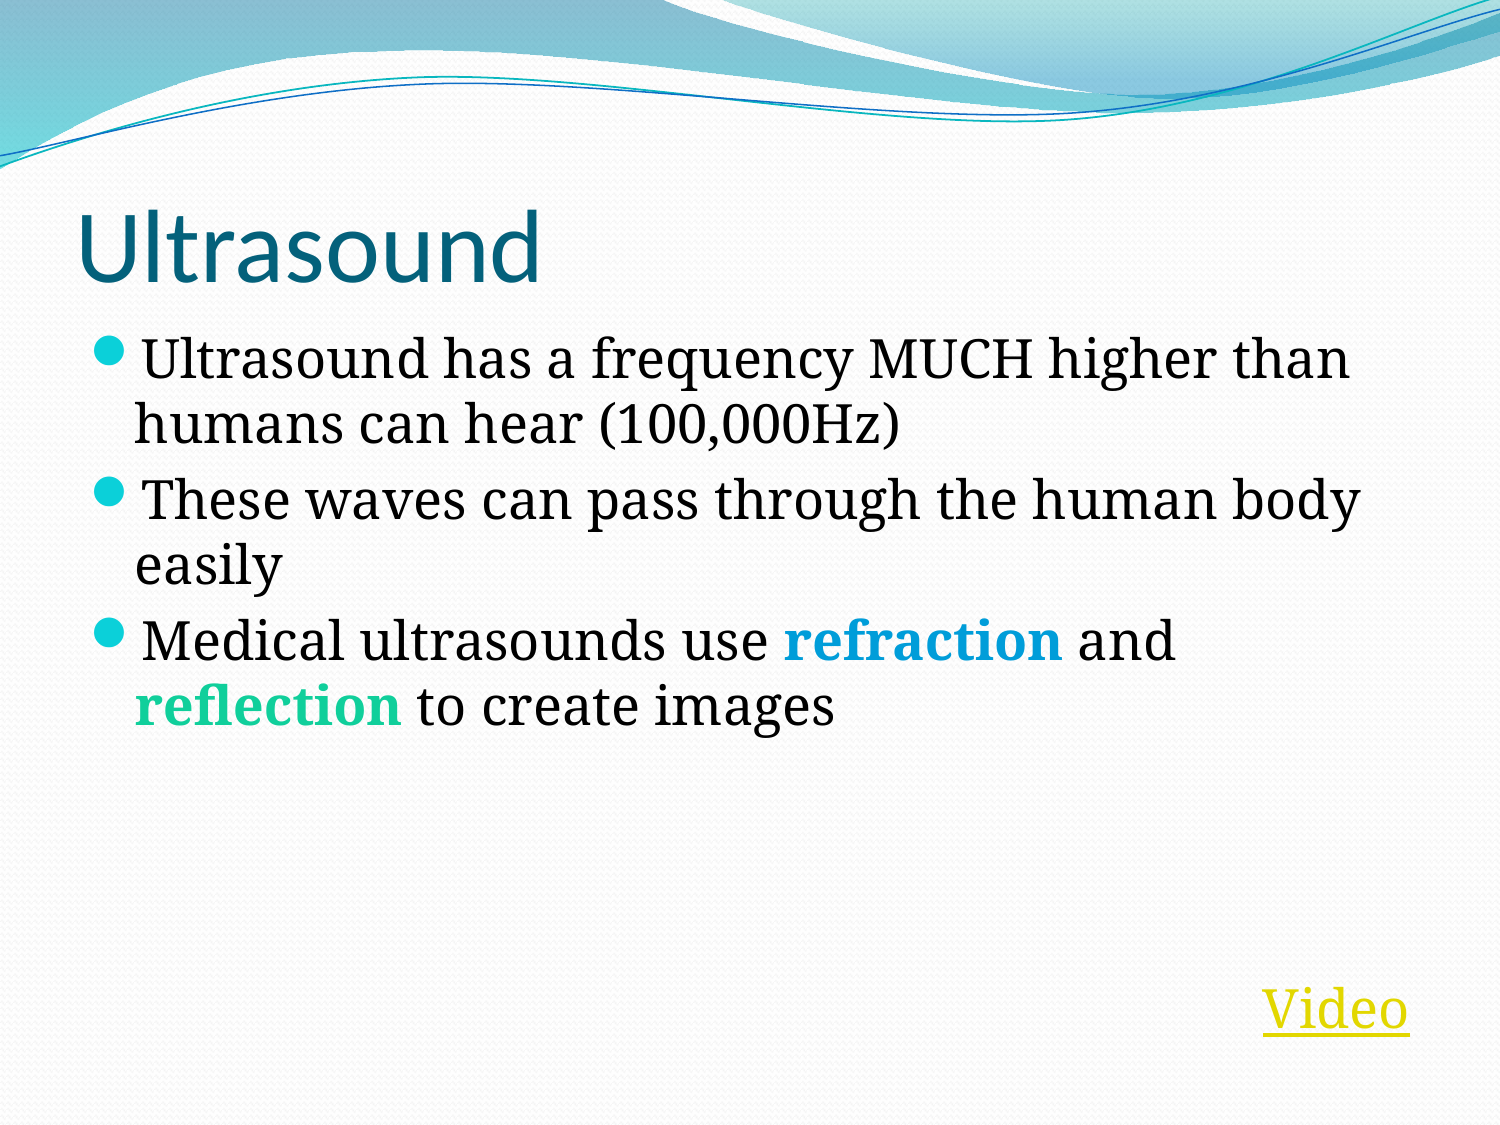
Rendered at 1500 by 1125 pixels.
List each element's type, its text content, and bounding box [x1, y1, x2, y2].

list Ultrasound has a frequency MUCH higher than humans can hear (100,000Hz) These waves can pass through the human body easily Medical ultrasounds use refraction and reflection to create images Video [75, 317, 1425, 1038]
title Ultrasound [75, 115, 1425, 303]
